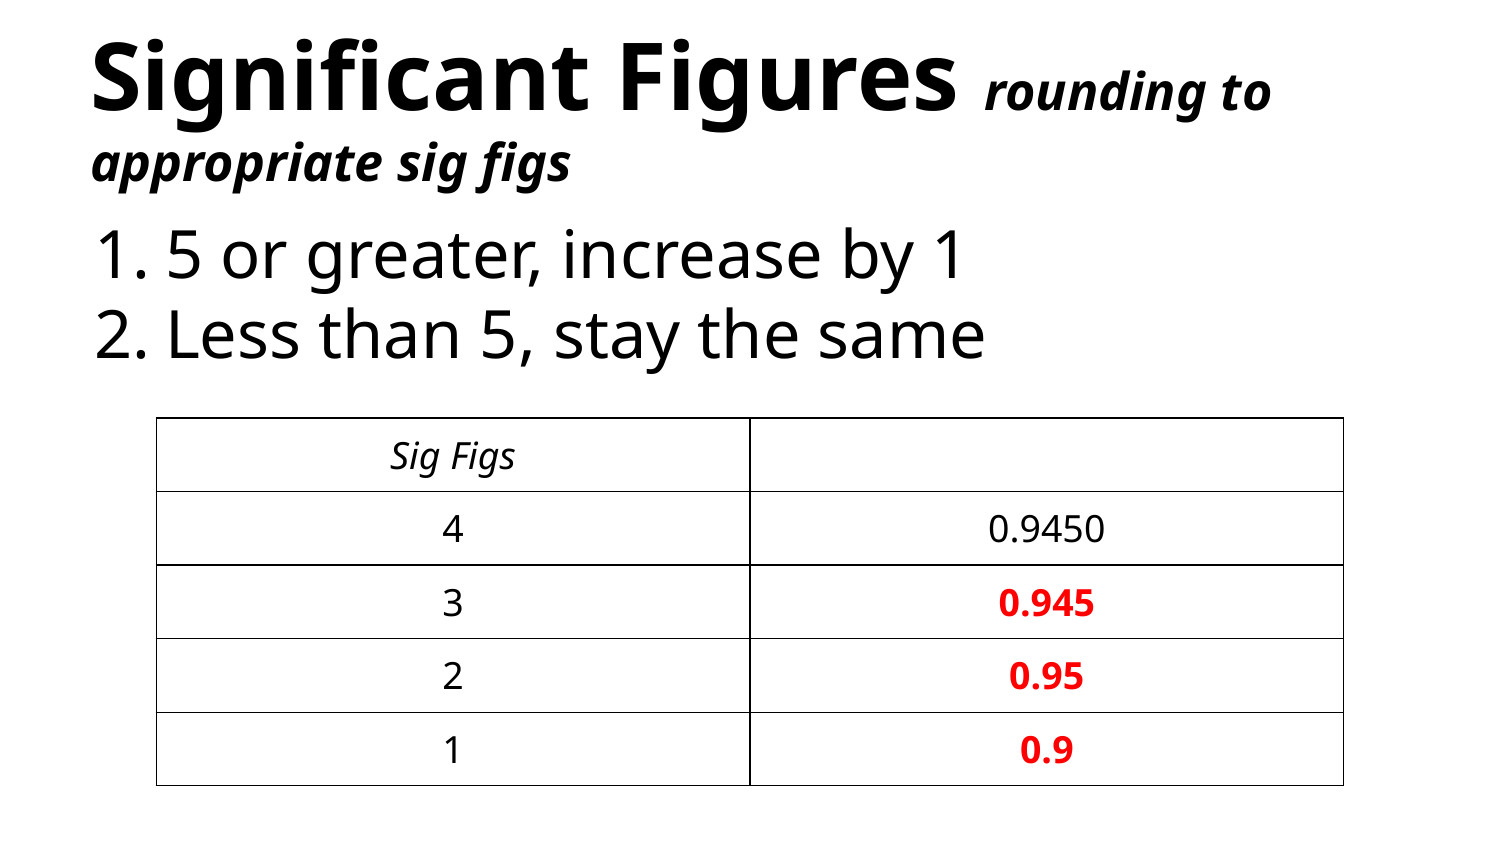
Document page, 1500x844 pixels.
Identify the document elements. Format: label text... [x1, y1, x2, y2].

title Significant Figures rounding to appropriate sig figs [75, 33, 1475, 175]
table_cell 4 [157, 492, 749, 564]
table_header Sig Figs [157, 419, 749, 491]
table_cell 1 [157, 713, 749, 785]
table_cell 0.9450 [751, 492, 1343, 564]
table_cell 0.9 [751, 713, 1343, 785]
table_cell 2 [157, 639, 749, 712]
table_cell 3 [157, 566, 749, 638]
list 5 or greater, increase by 1 Less than 5, stay the same [75, 196, 1425, 754]
table_cell 0.945 [751, 566, 1343, 638]
table_cell 0.95 [751, 639, 1343, 712]
table_header [751, 419, 1343, 491]
